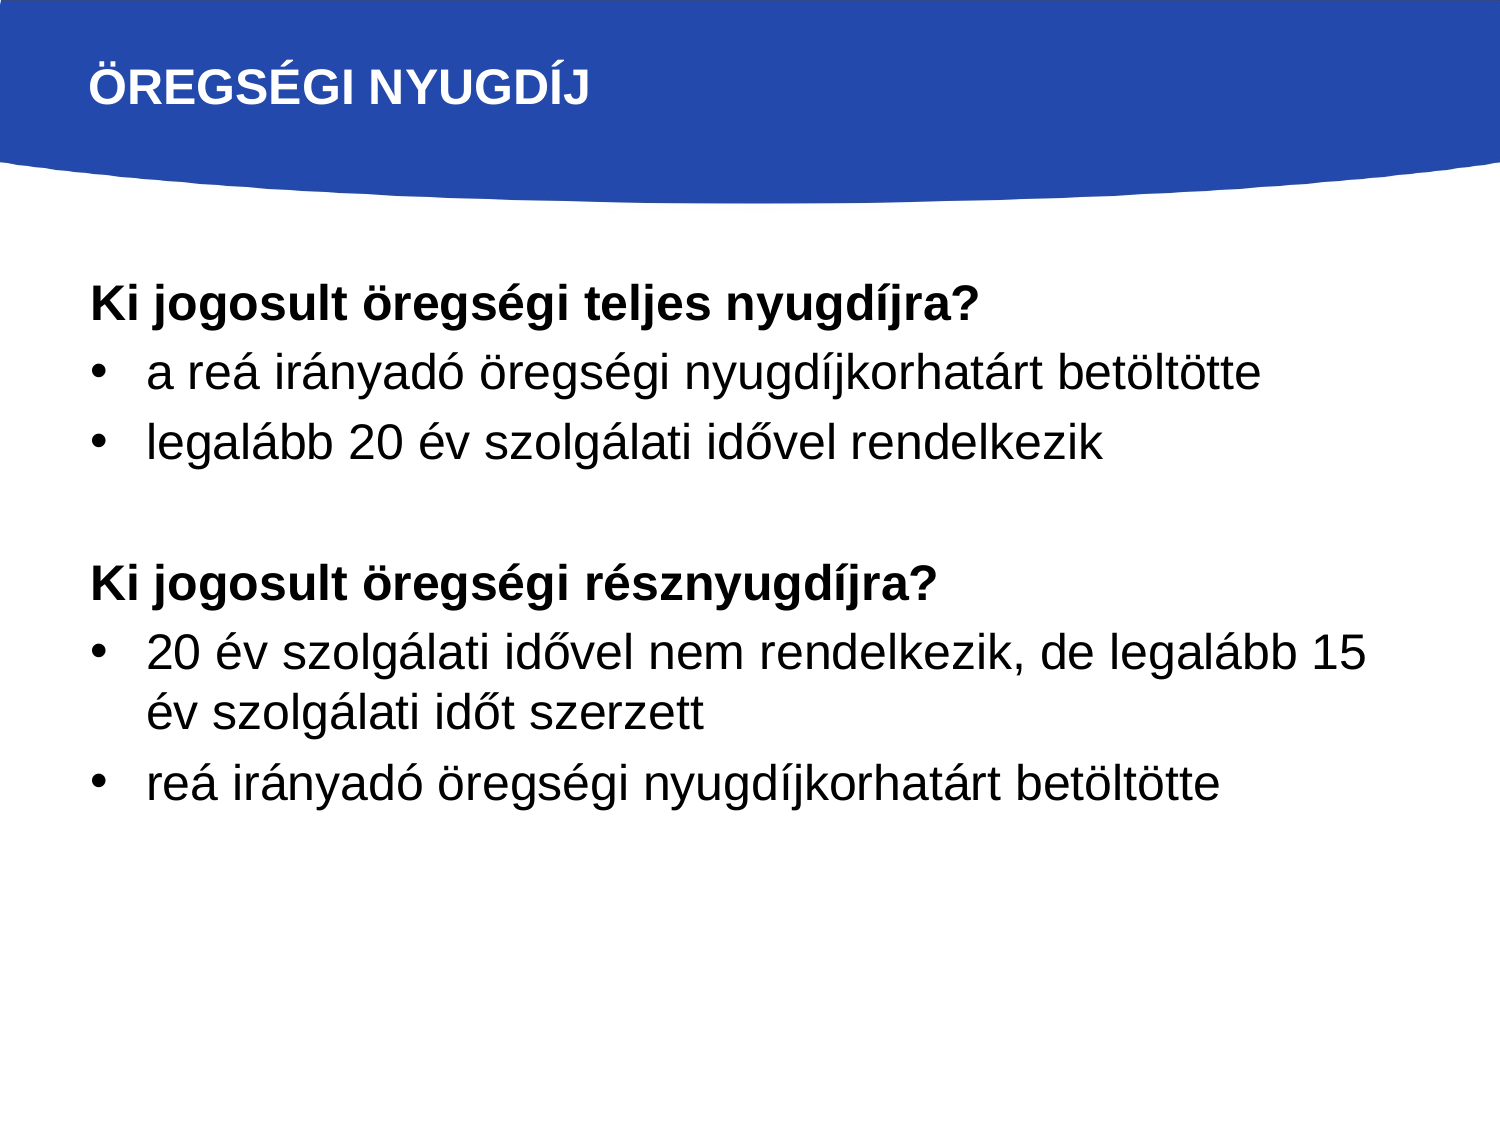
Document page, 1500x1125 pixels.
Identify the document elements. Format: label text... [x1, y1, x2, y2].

list Ki jogosult öregségi teljes nyugdíjra? a reá irányadó öregségi nyugdíjkorhatárt betöltötte legalább 20 év szolgálati idővel rendelkezik Ki jogosult öregségi résznyugdíjra? 20 év szolgálati idővel nem rendelkezik, de legalább 15 év szolgálati időt szerzett reá irányadó öregségi nyugdíjkorhatárt betöltötte [75, 262, 1425, 1005]
picture [0, 0, 1500, 1125]
title Öregségi nyugdíj [73, 7, 845, 161]
